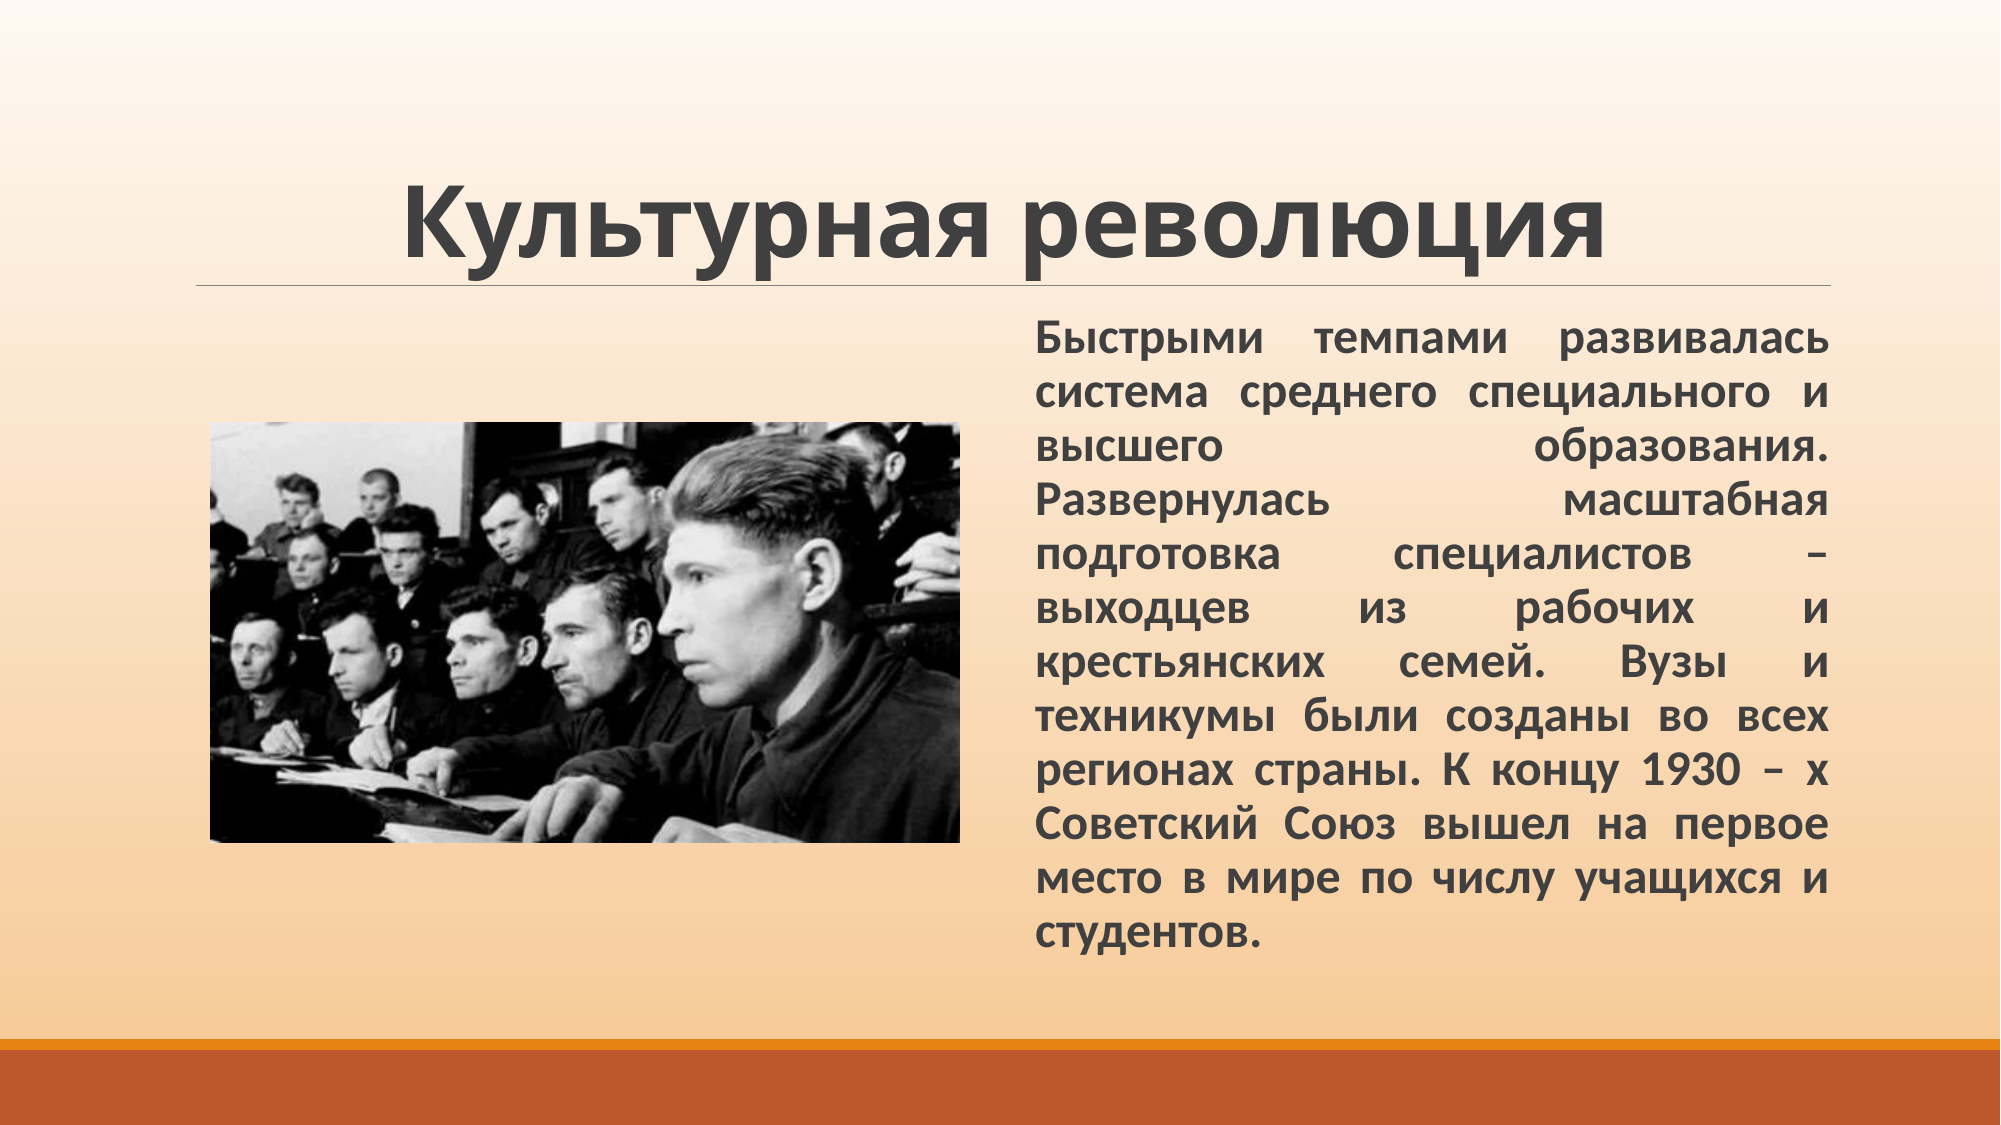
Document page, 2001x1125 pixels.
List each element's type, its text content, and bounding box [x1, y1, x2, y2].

title Культурная революция [180, 47, 1830, 285]
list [209, 422, 961, 844]
list Быстрыми темпами развивалась система среднего специального и высшего образования. Развернулась масштабная подготовка специалистов – выходцев из рабочих и крестьянских семей. Вузы и техникумы были созданы во всех регионах страны. К концу 1930 – х Советский Союз вышел на первое место в мире по числу учащихся и студентов. [1020, 302, 1830, 963]
